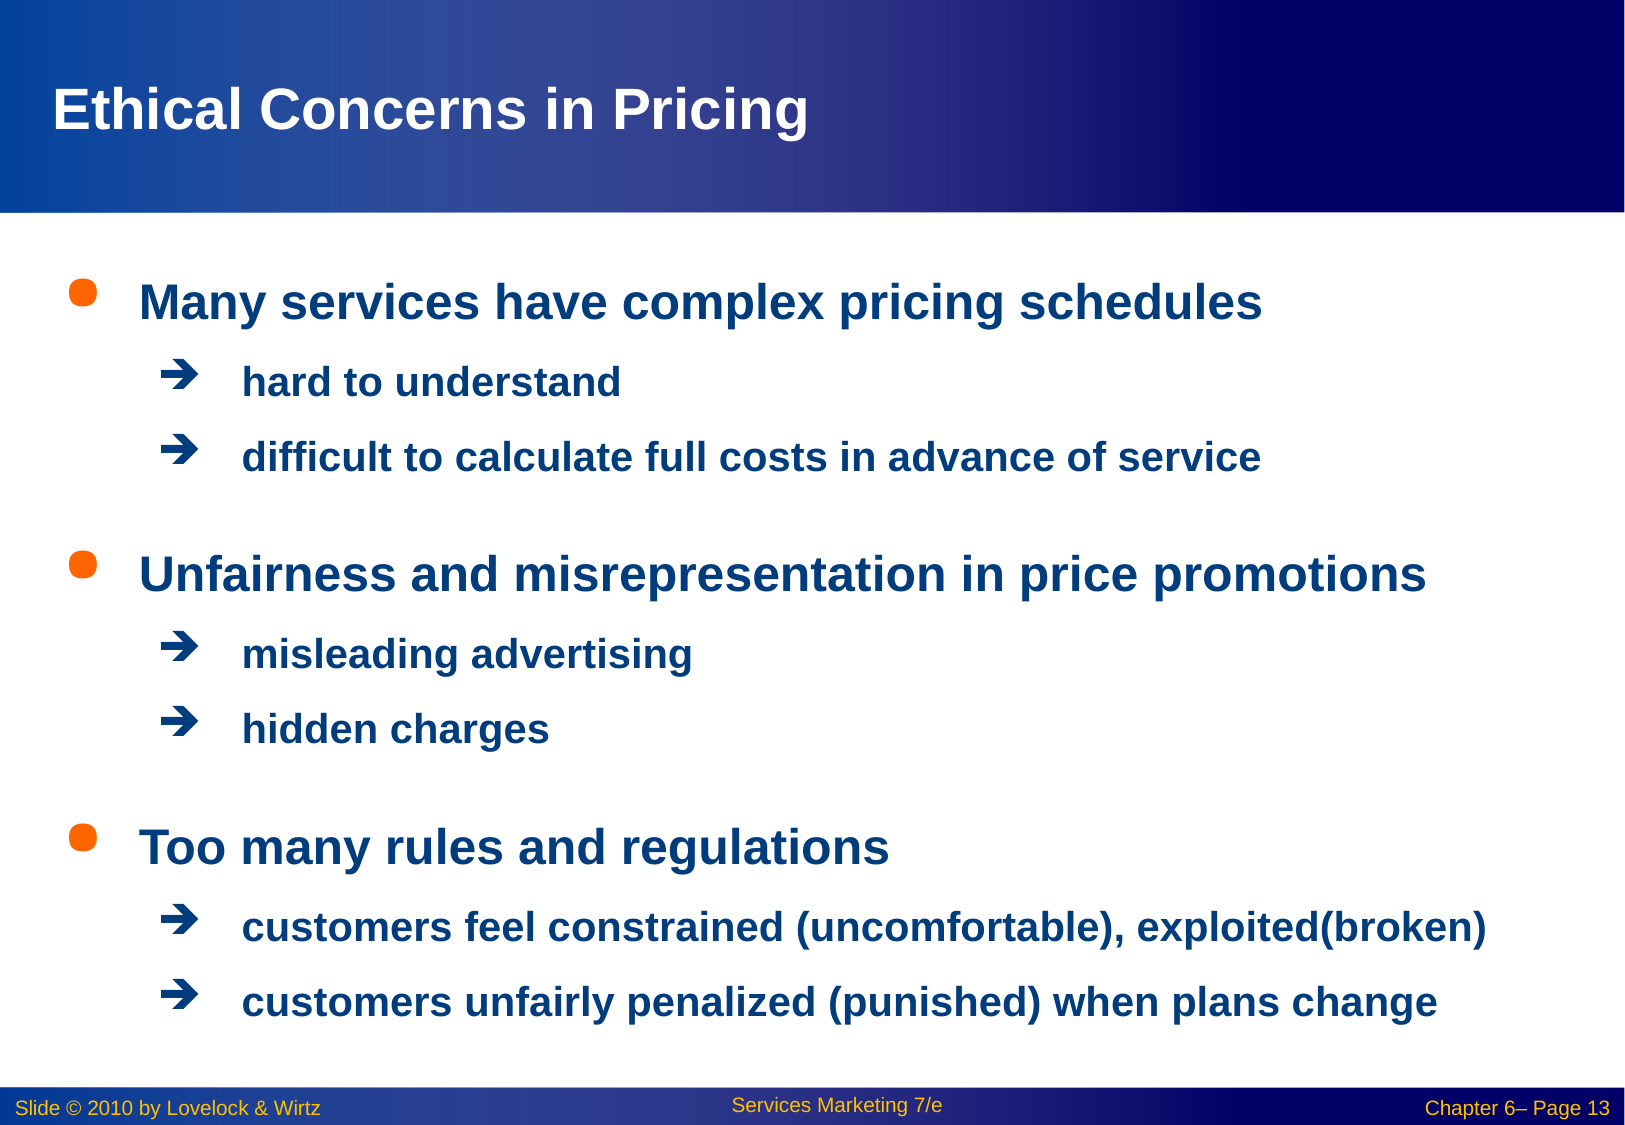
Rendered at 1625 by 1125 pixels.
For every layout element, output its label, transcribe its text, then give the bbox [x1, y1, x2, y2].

list Many services have complex pricing schedules hard to understand difficult to calculate full costs in advance of service Unfairness and misrepresentation in price promotions misleading advertising hidden charges Too many rules and regulations customers feel constrained (uncomfortable), exploited(broken) customers unfairly penalized (punished) when plans change [49, 261, 1588, 1051]
title Ethical Concerns in Pricing [36, 37, 1088, 176]
